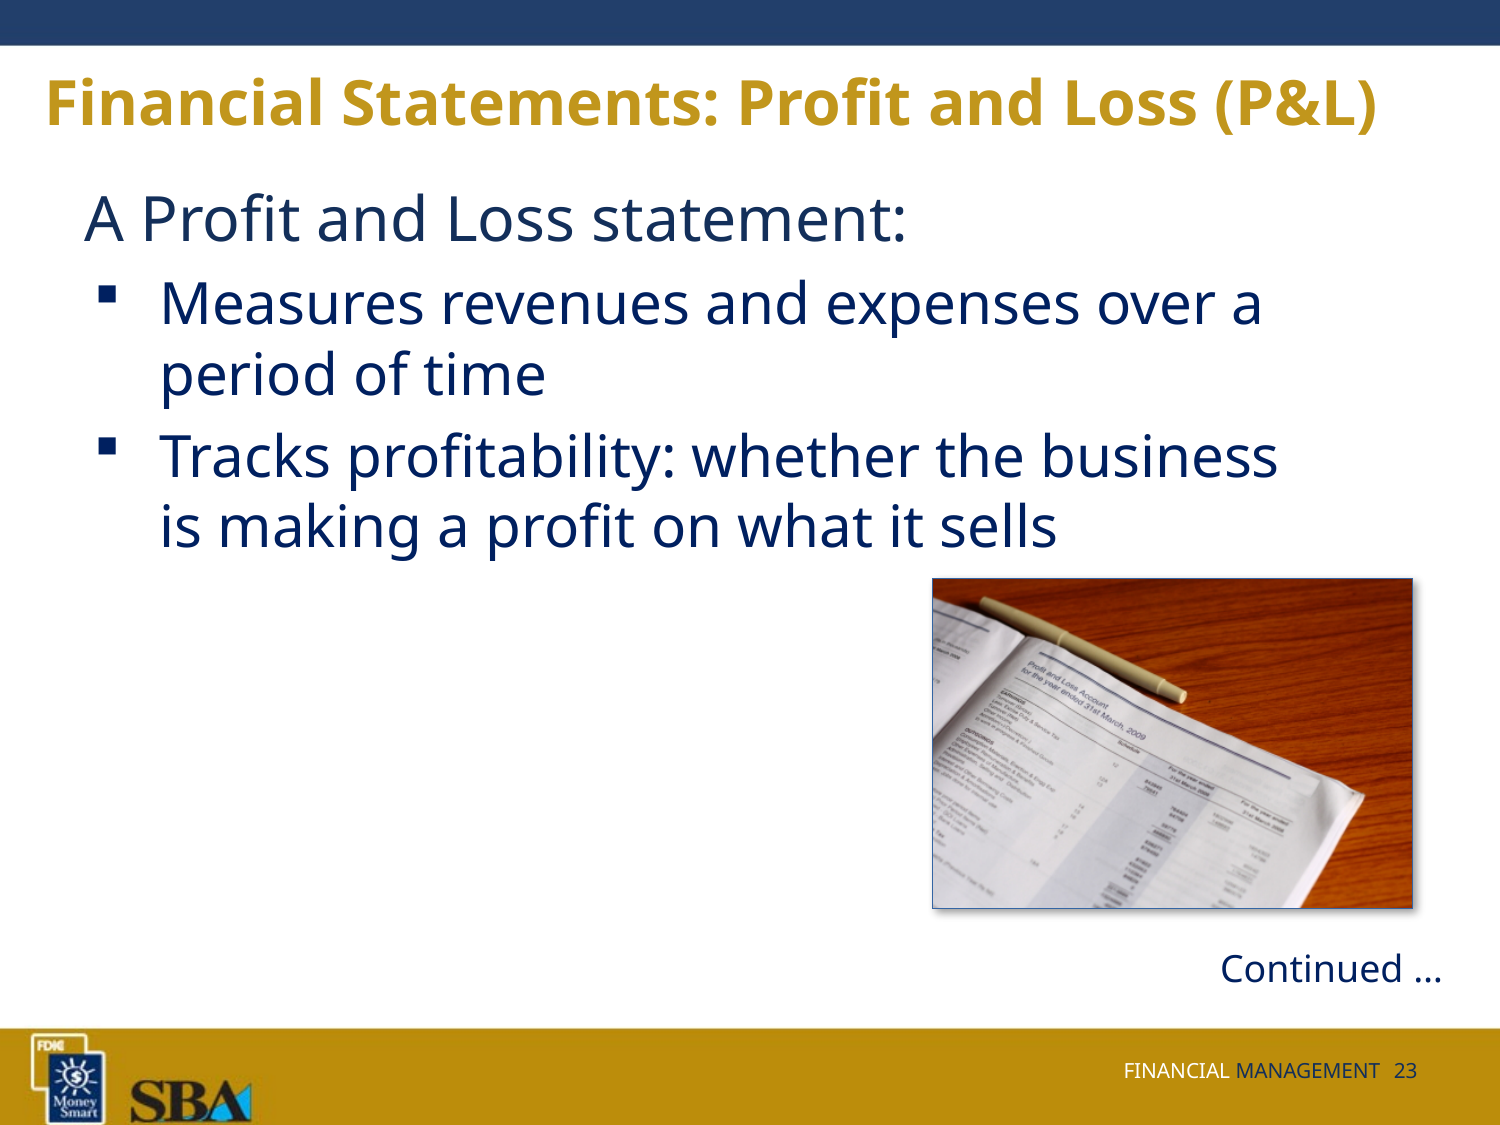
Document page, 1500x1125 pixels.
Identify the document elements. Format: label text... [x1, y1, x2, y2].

text_box Continued … [1212, 937, 1451, 998]
picture [0, 0, 1500, 1125]
title Financial Statements: Profit and Loss (P&L) [43, 61, 1456, 163]
list A Profit and Loss statement: Measures revenues and expenses over a period of time Tracks profitability: whether the business is making a profit on what it sells [83, 178, 1329, 880]
